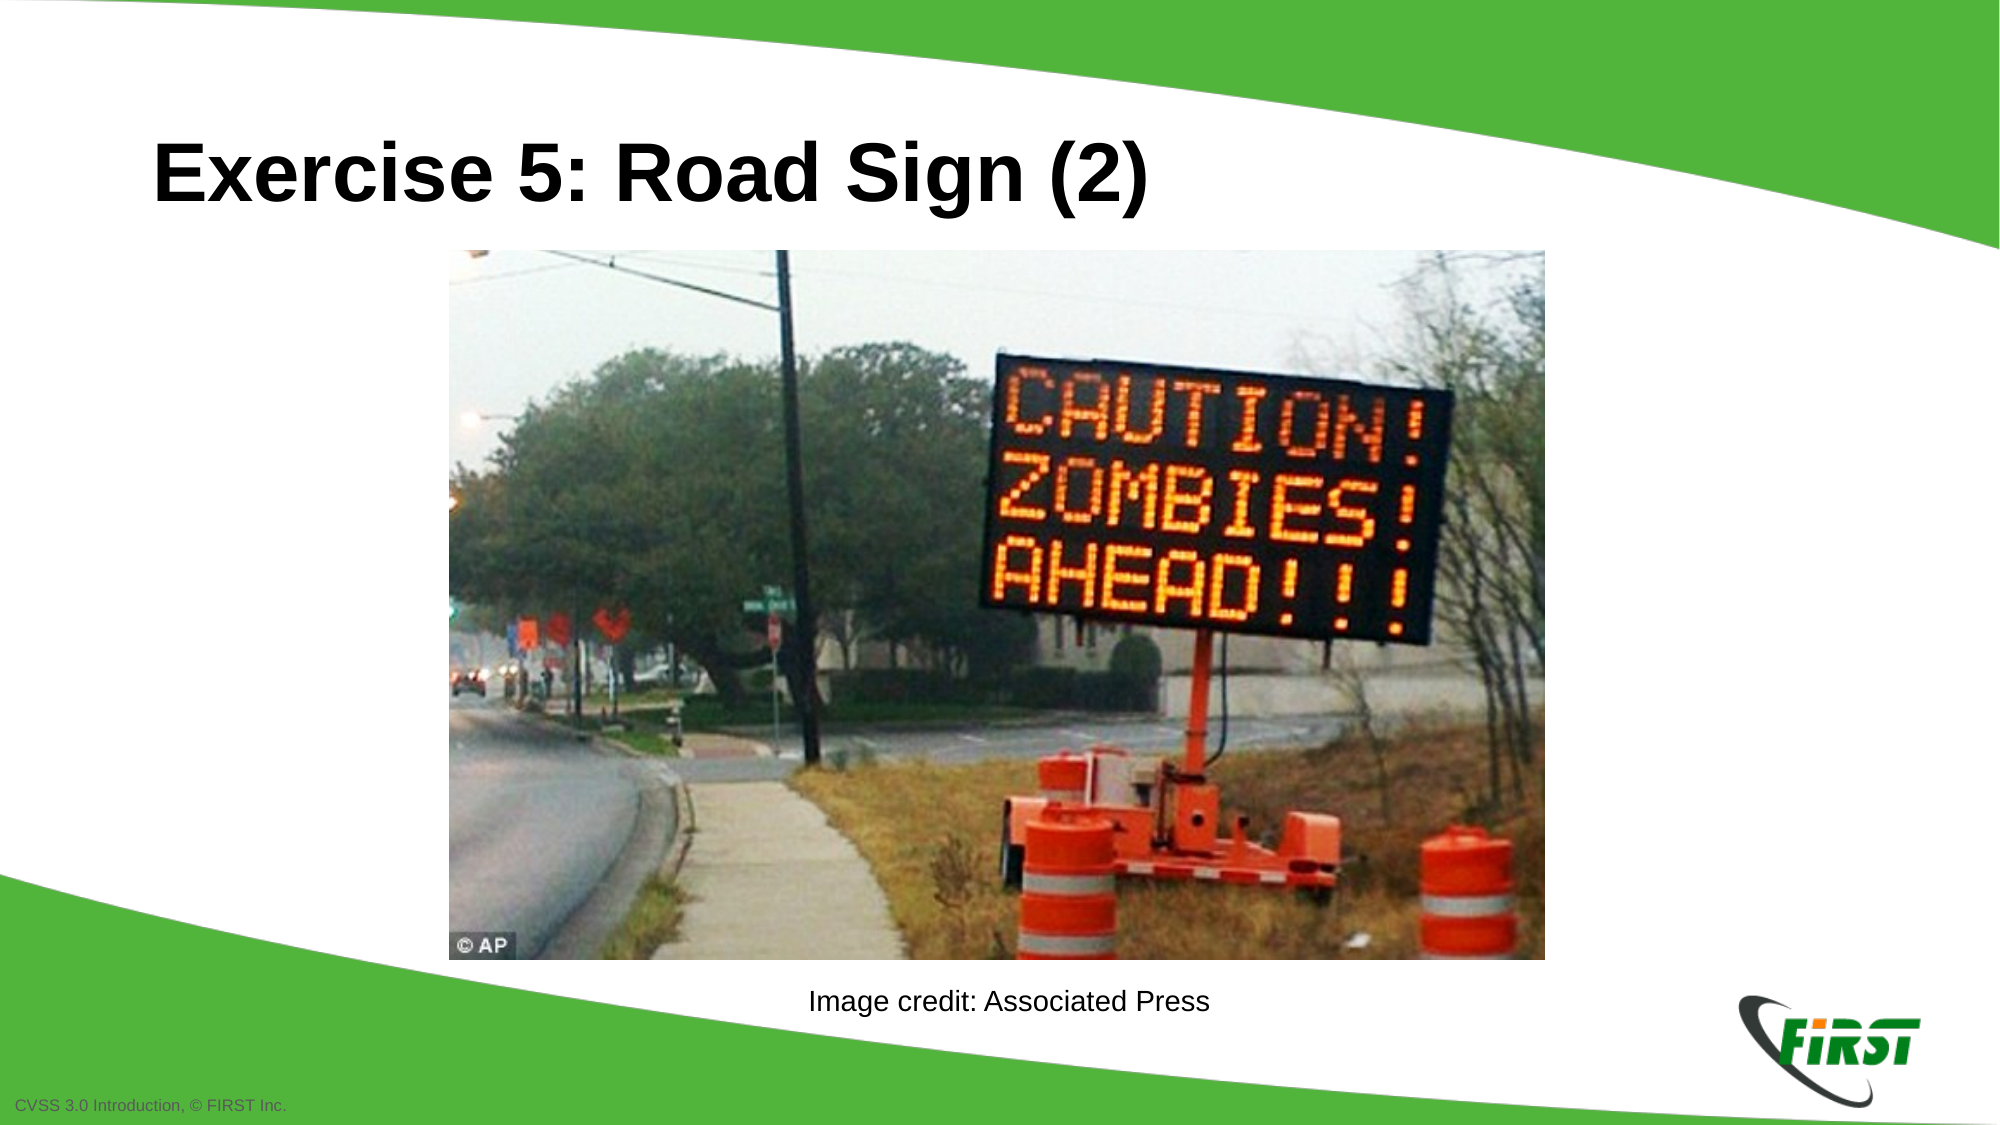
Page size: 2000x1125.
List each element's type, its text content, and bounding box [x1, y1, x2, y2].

text_box Exercise 5: Road Sign (2) [137, 59, 1862, 278]
text_box Image credit: Associated Press [419, 975, 1600, 1025]
picture [0, 0, 2000, 1125]
